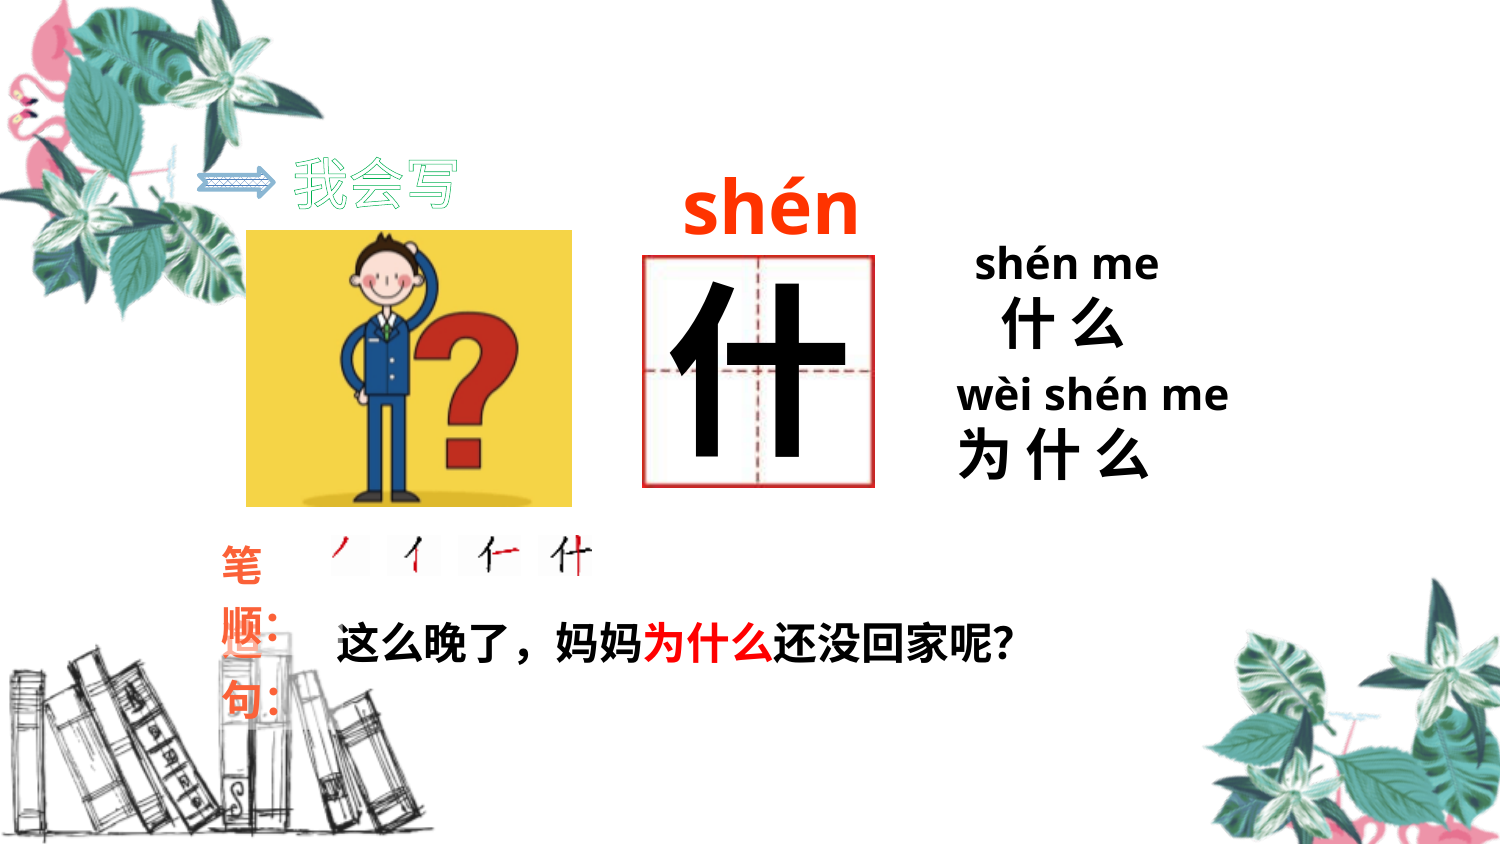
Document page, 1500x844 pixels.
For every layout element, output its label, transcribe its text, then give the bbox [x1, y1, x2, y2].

text_box wèi shén me 为 什 么 [944, 361, 1241, 493]
text_box 这么晚了，妈妈为什么还没回家呢？ [325, 599, 1212, 675]
picture [0, 0, 573, 507]
picture [537, 532, 592, 576]
picture [0, 612, 453, 844]
text_box 笔顺： [209, 523, 343, 656]
picture [458, 532, 521, 577]
picture [387, 532, 442, 577]
text_box 我会写 [280, 142, 473, 222]
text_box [642, 245, 876, 489]
text_box shén [670, 153, 874, 245]
picture [1107, 484, 1500, 844]
picture [331, 535, 371, 577]
text_box shén me 什 么 [963, 230, 1172, 361]
text_box [196, 165, 276, 199]
text_box 造句： [210, 656, 344, 730]
